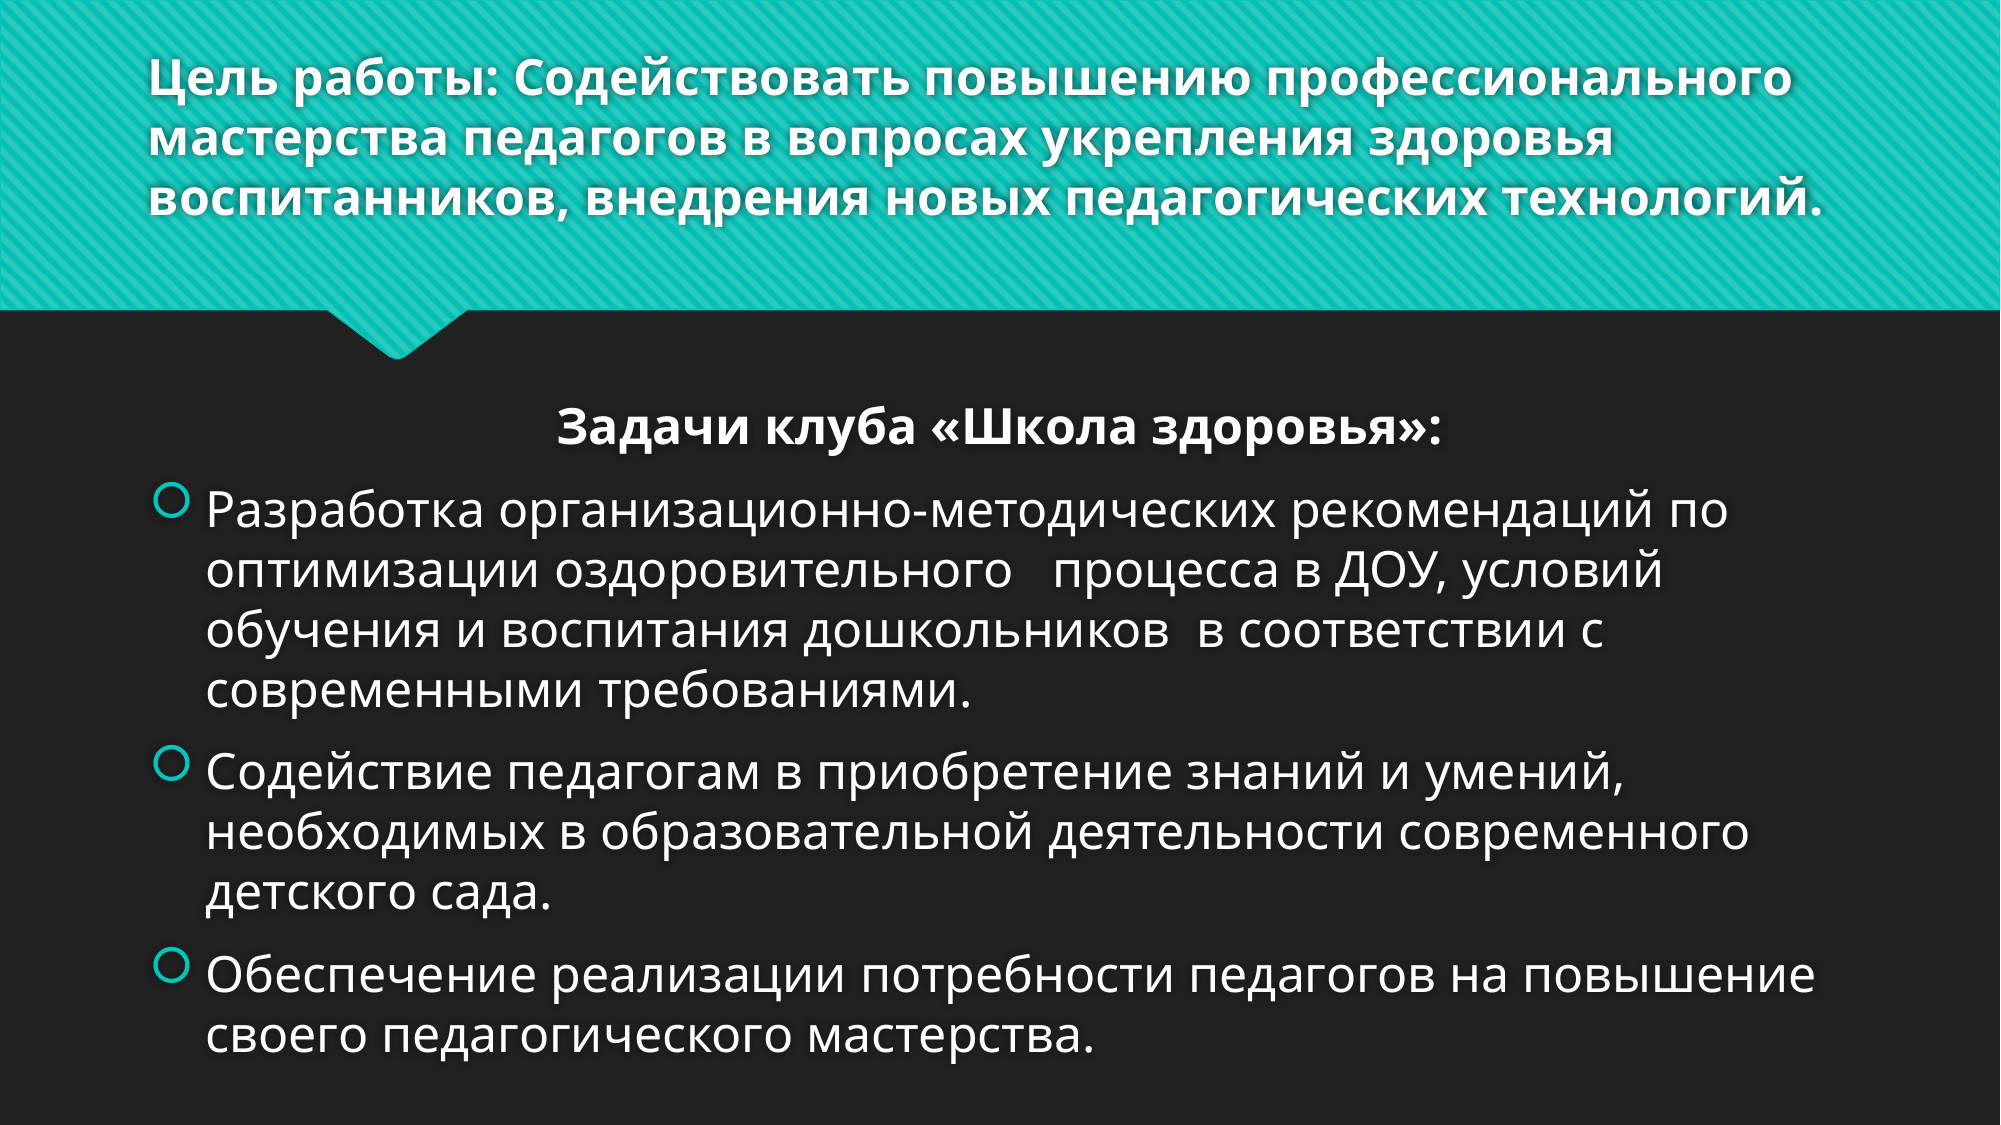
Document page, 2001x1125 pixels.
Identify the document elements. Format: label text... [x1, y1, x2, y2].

list Задачи клуба «Школа здоровья»: Разработка организационно-методических рекомендаций по оптимизации оздоровительного процесса в ДОУ, условий обучения и воспитания дошкольников в соответствии с современными требованиями. Содействие педагогам в приобретение знаний и умений, необходимых в образовательной деятельности современного детского сада. Обеспечение реализации потребности педагогов на повышение своего педагогического мастерства. [134, 364, 1866, 1092]
title Цель работы: Содействовать повышению профессионального мастерства педагогов в вопросах укрепления здоровья воспитанников, внедрения новых педагогических технологий. [132, 73, 1868, 233]
